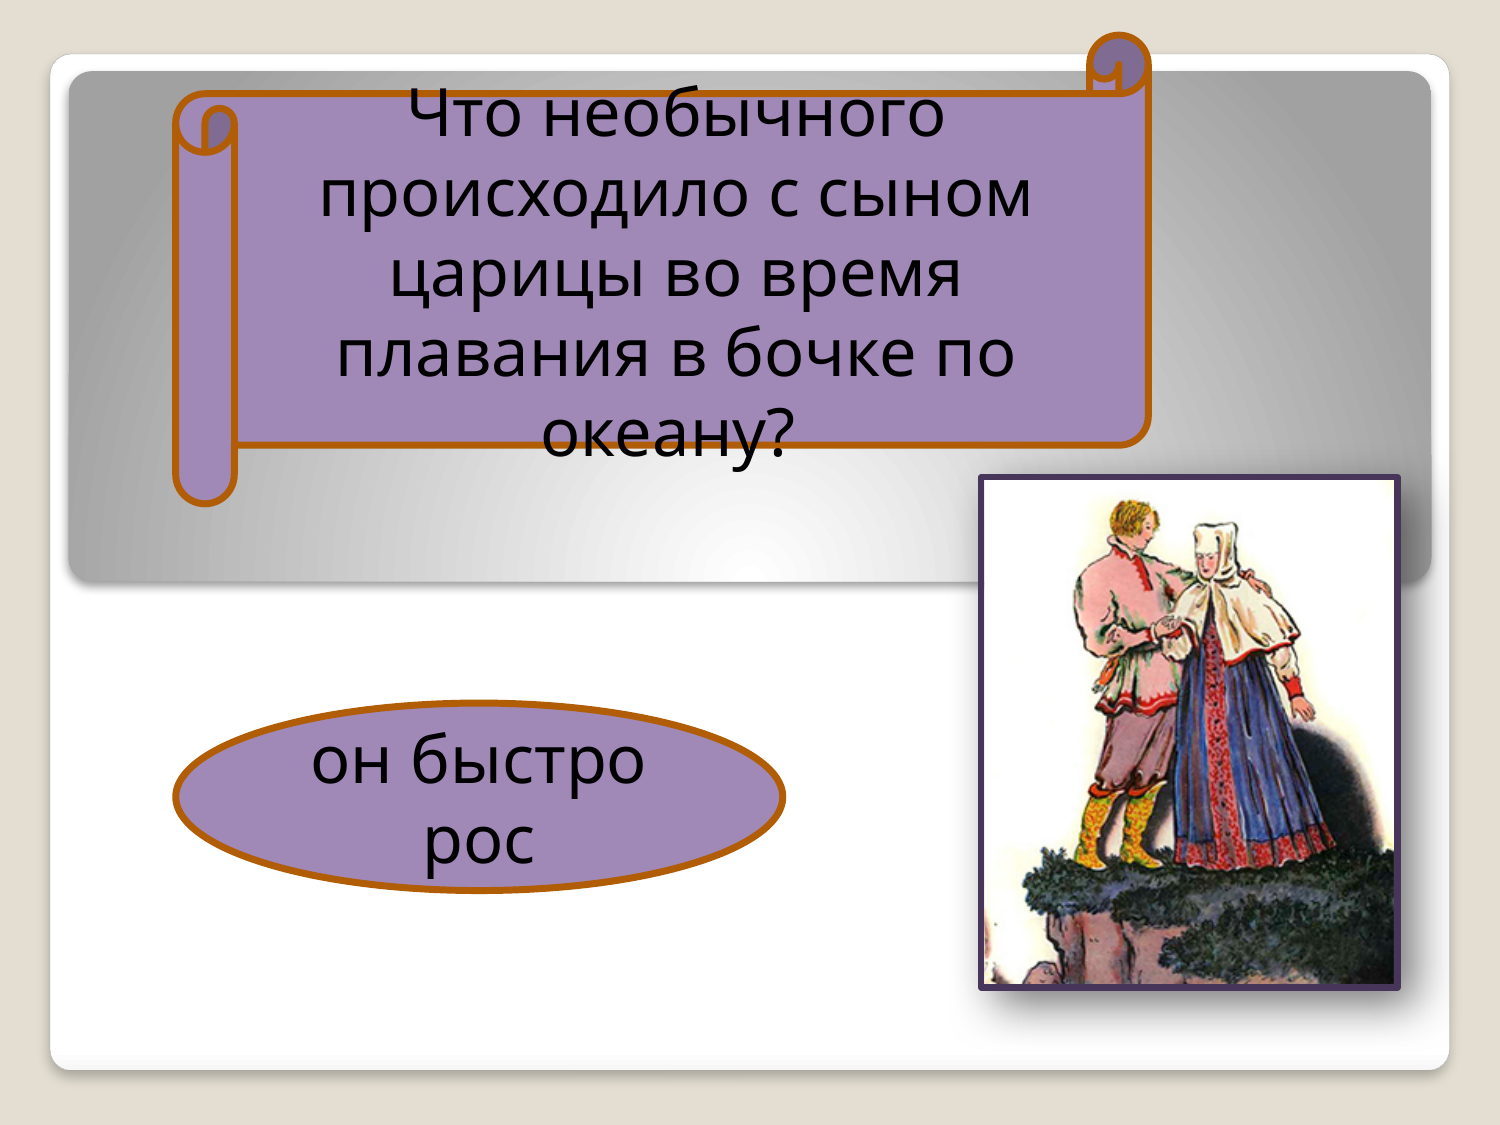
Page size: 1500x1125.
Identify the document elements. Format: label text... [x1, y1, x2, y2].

picture [984, 480, 1395, 985]
text_box он быстро рос [172, 699, 787, 895]
text_box Что необычного происходило с сыном царицы во время плавания в бочке по океану? [172, 31, 1152, 508]
